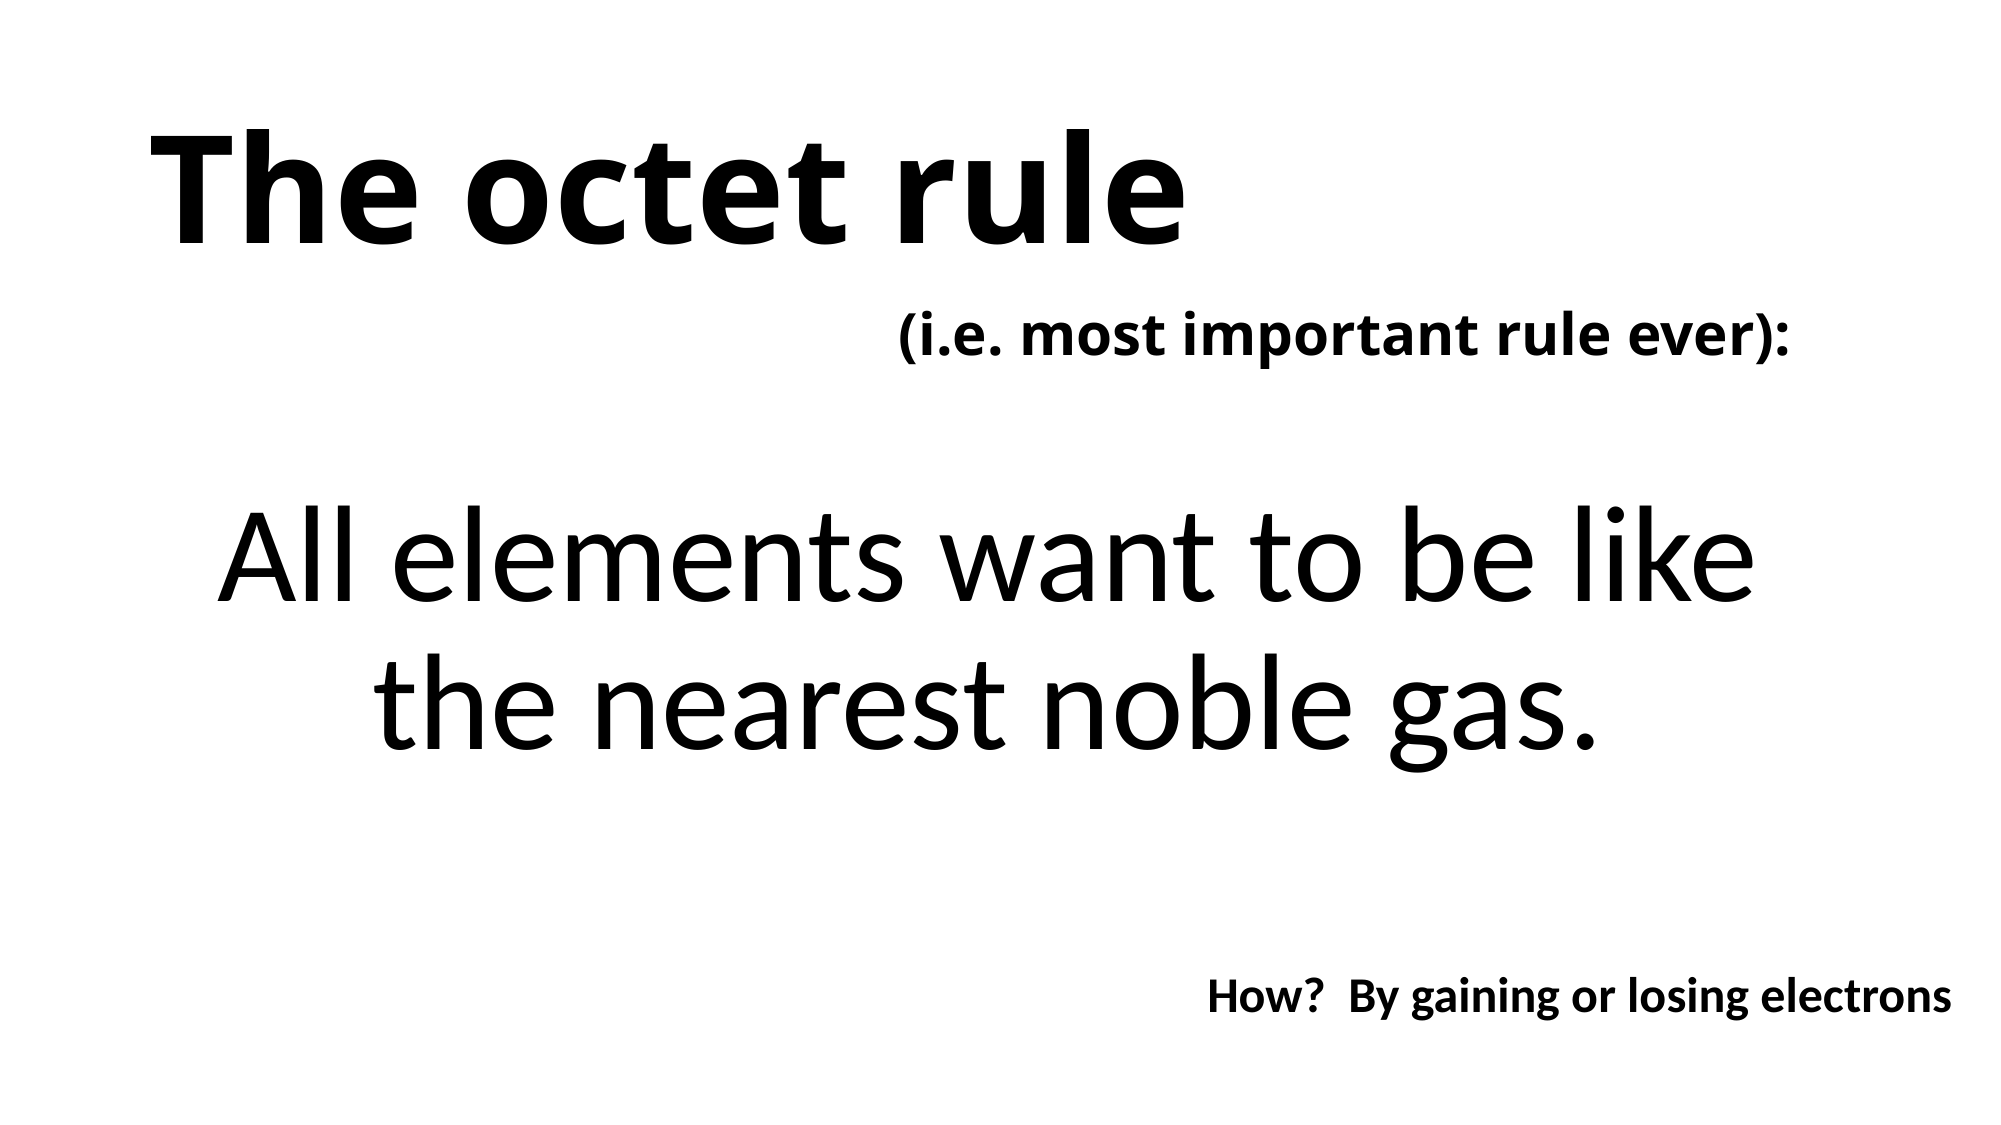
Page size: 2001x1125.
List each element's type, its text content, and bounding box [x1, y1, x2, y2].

text_box How? By gaining or losing electrons [1192, 955, 2000, 1030]
title The octet rule (i.e. most important rule ever): [133, 136, 1859, 354]
list All elements want to be like the nearest noble gas. [125, 289, 1851, 621]
